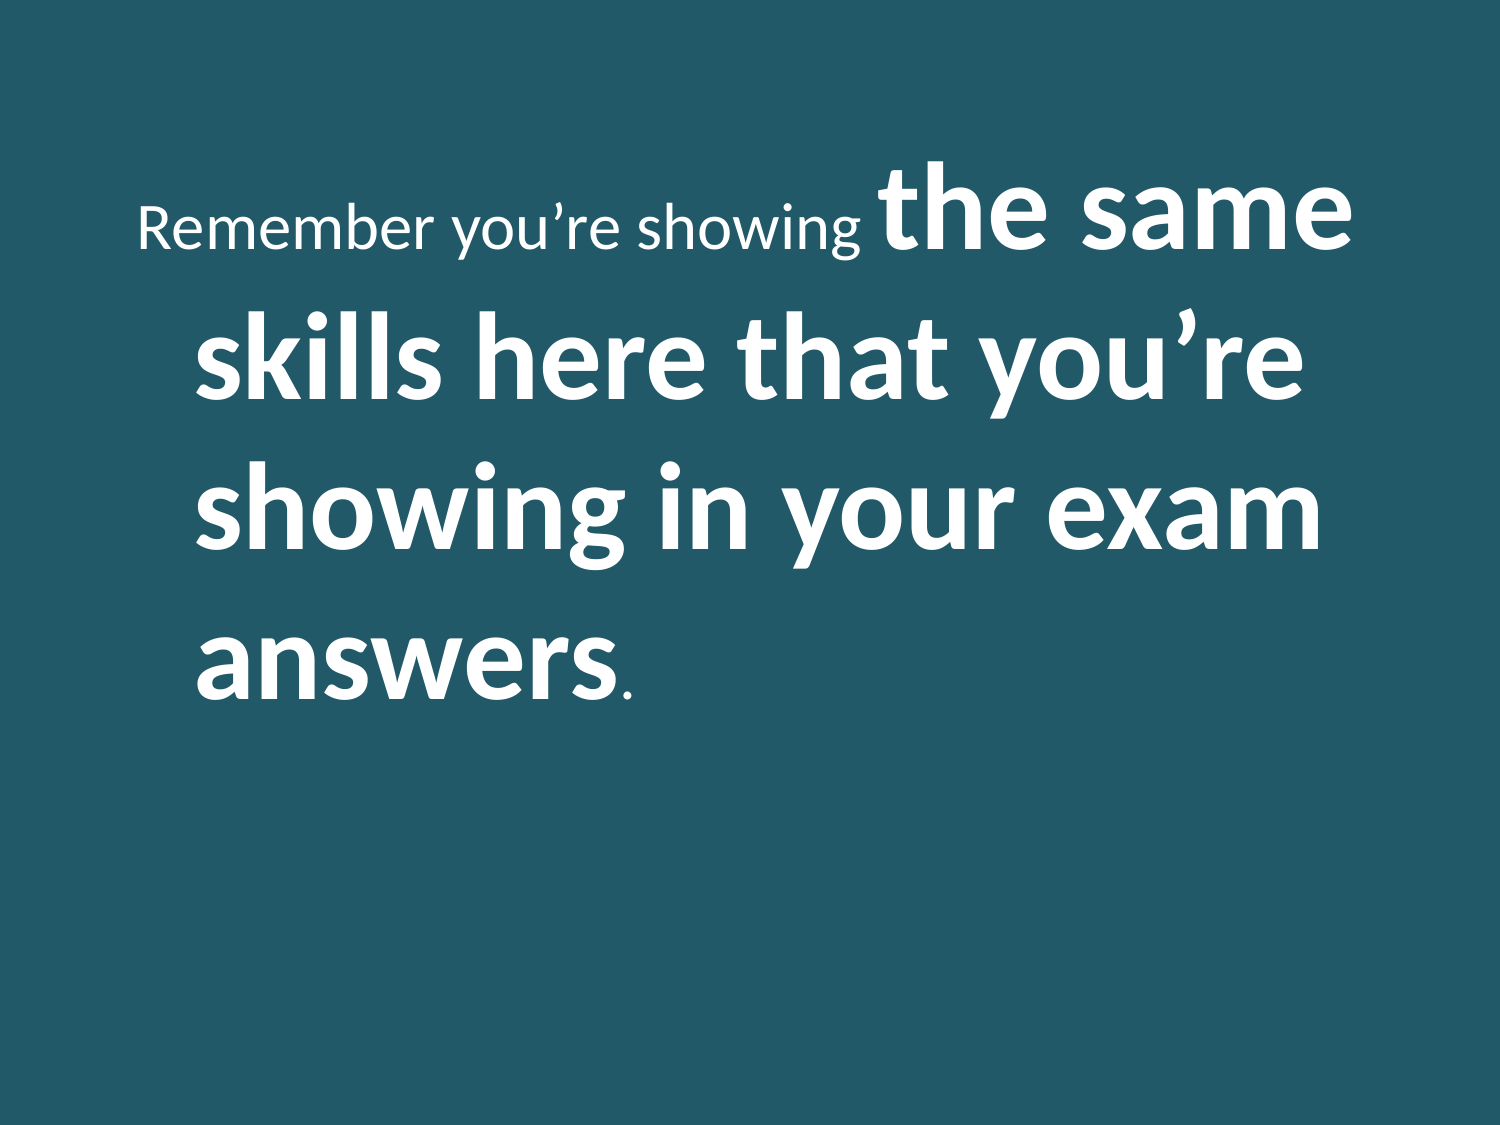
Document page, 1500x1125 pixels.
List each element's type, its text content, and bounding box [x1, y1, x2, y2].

list Remember you’re showing the same skills here that you’re showing in your exam answers. [121, 117, 1500, 1125]
